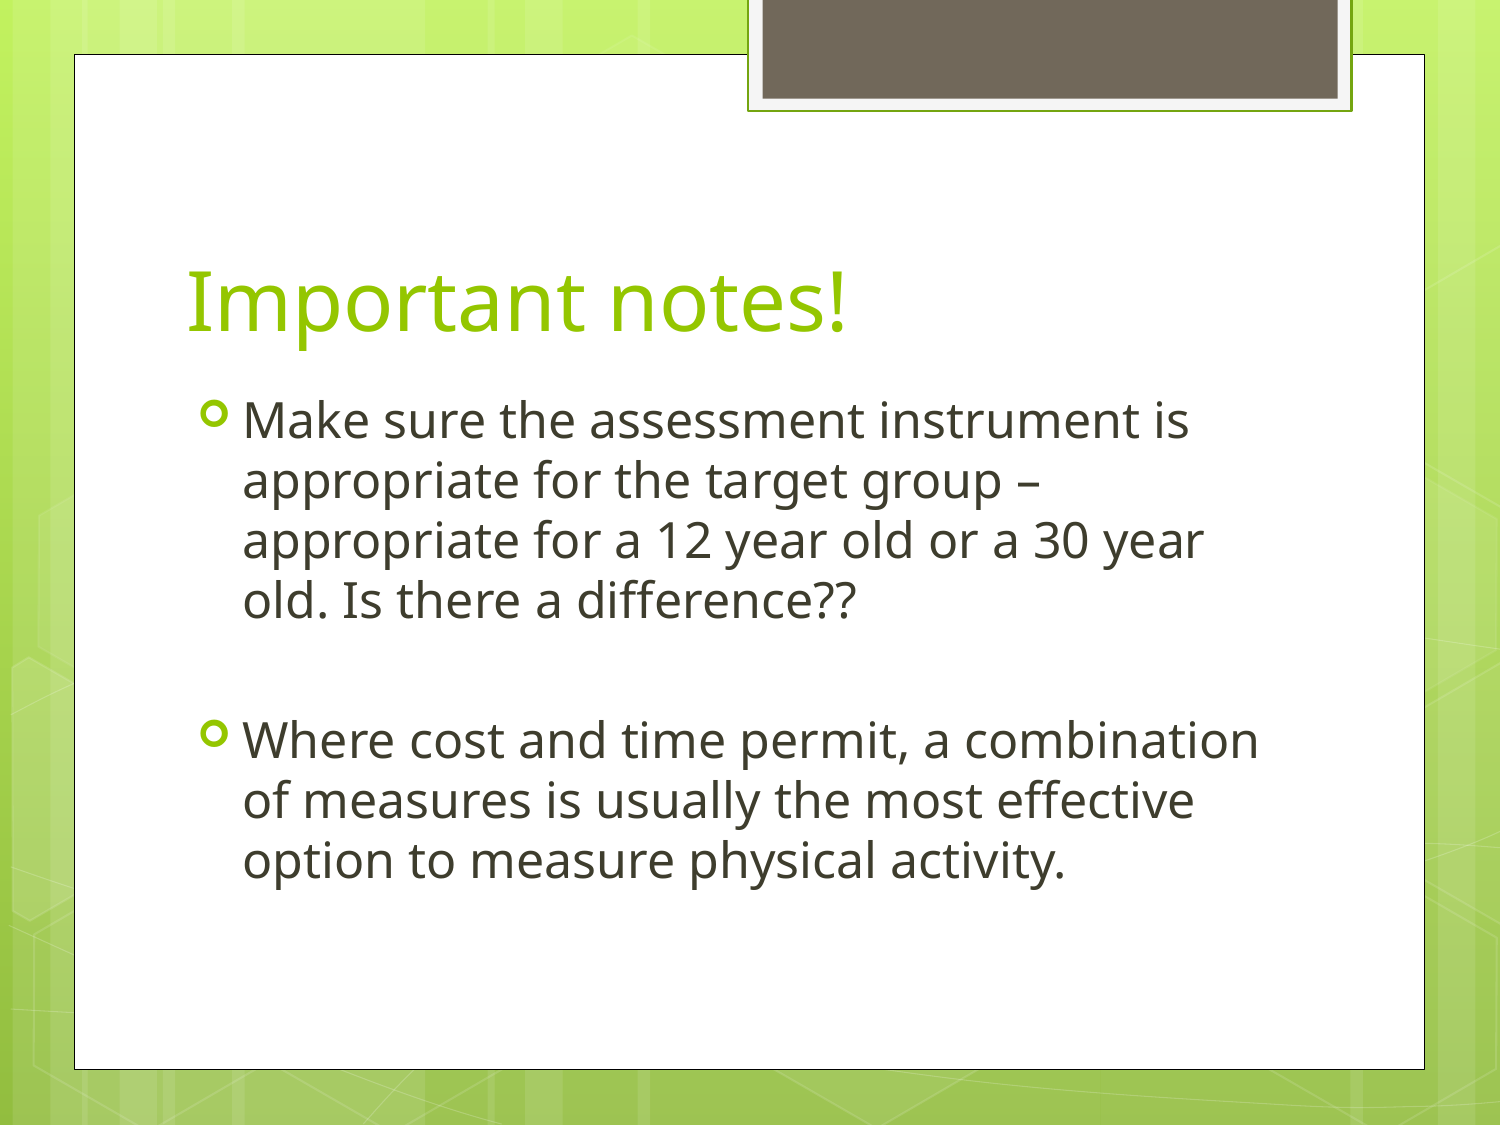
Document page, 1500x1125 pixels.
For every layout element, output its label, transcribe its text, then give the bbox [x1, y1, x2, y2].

title Important notes! [171, 168, 1324, 357]
list Make sure the assessment instrument is appropriate for the target group – appropriate for a 12 year old or a 30 year old. Is there a difference?? Where cost and time permit, a combination of measures is usually the most effective option to measure physical activity. [171, 381, 1283, 957]
